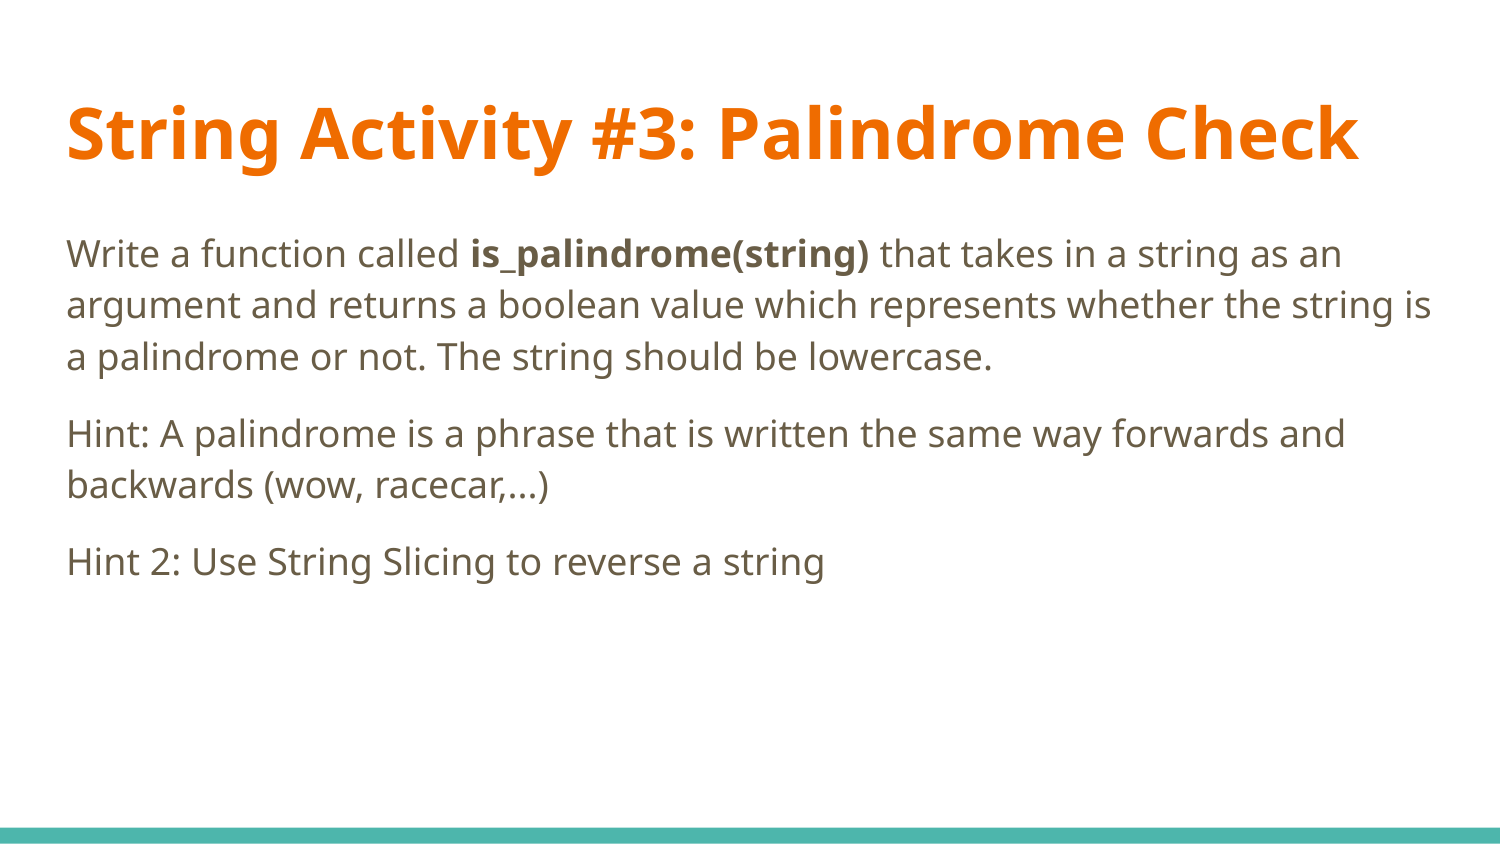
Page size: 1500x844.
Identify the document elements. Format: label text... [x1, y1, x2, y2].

list Write a function called is_palindrome(string) that takes in a string as an argument and returns a boolean value which represents whether the string is a palindrome or not. The string should be lowercase. Hint: A palindrome is a phrase that is written the same way forwards and backwards (wow, racecar,...) Hint 2: Use String Slicing to reverse a string [51, 207, 1449, 750]
title String Activity #3: Palindrome Check [51, 72, 1449, 189]
